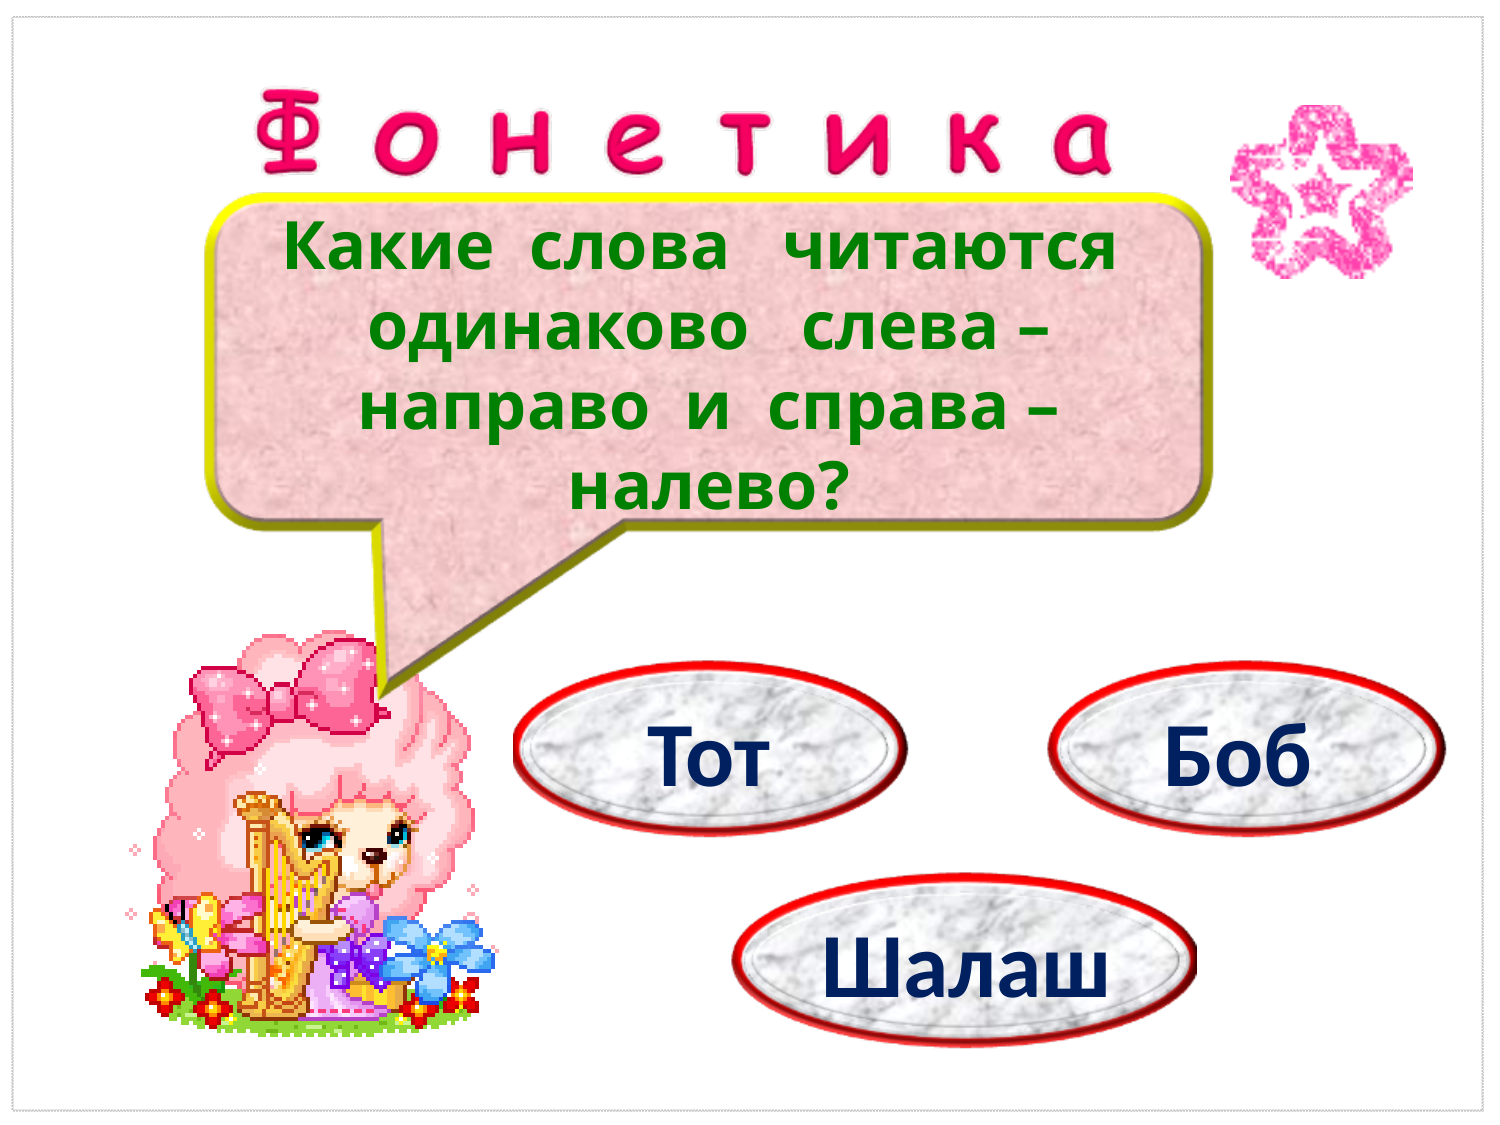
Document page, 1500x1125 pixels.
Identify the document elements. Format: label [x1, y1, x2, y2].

picture [183, 28, 1186, 212]
text_box [512, 659, 910, 840]
text_box [1046, 659, 1449, 840]
text_box [730, 870, 1198, 1051]
picture [1230, 105, 1413, 280]
picture [105, 562, 516, 1054]
text_box [202, 191, 1215, 704]
